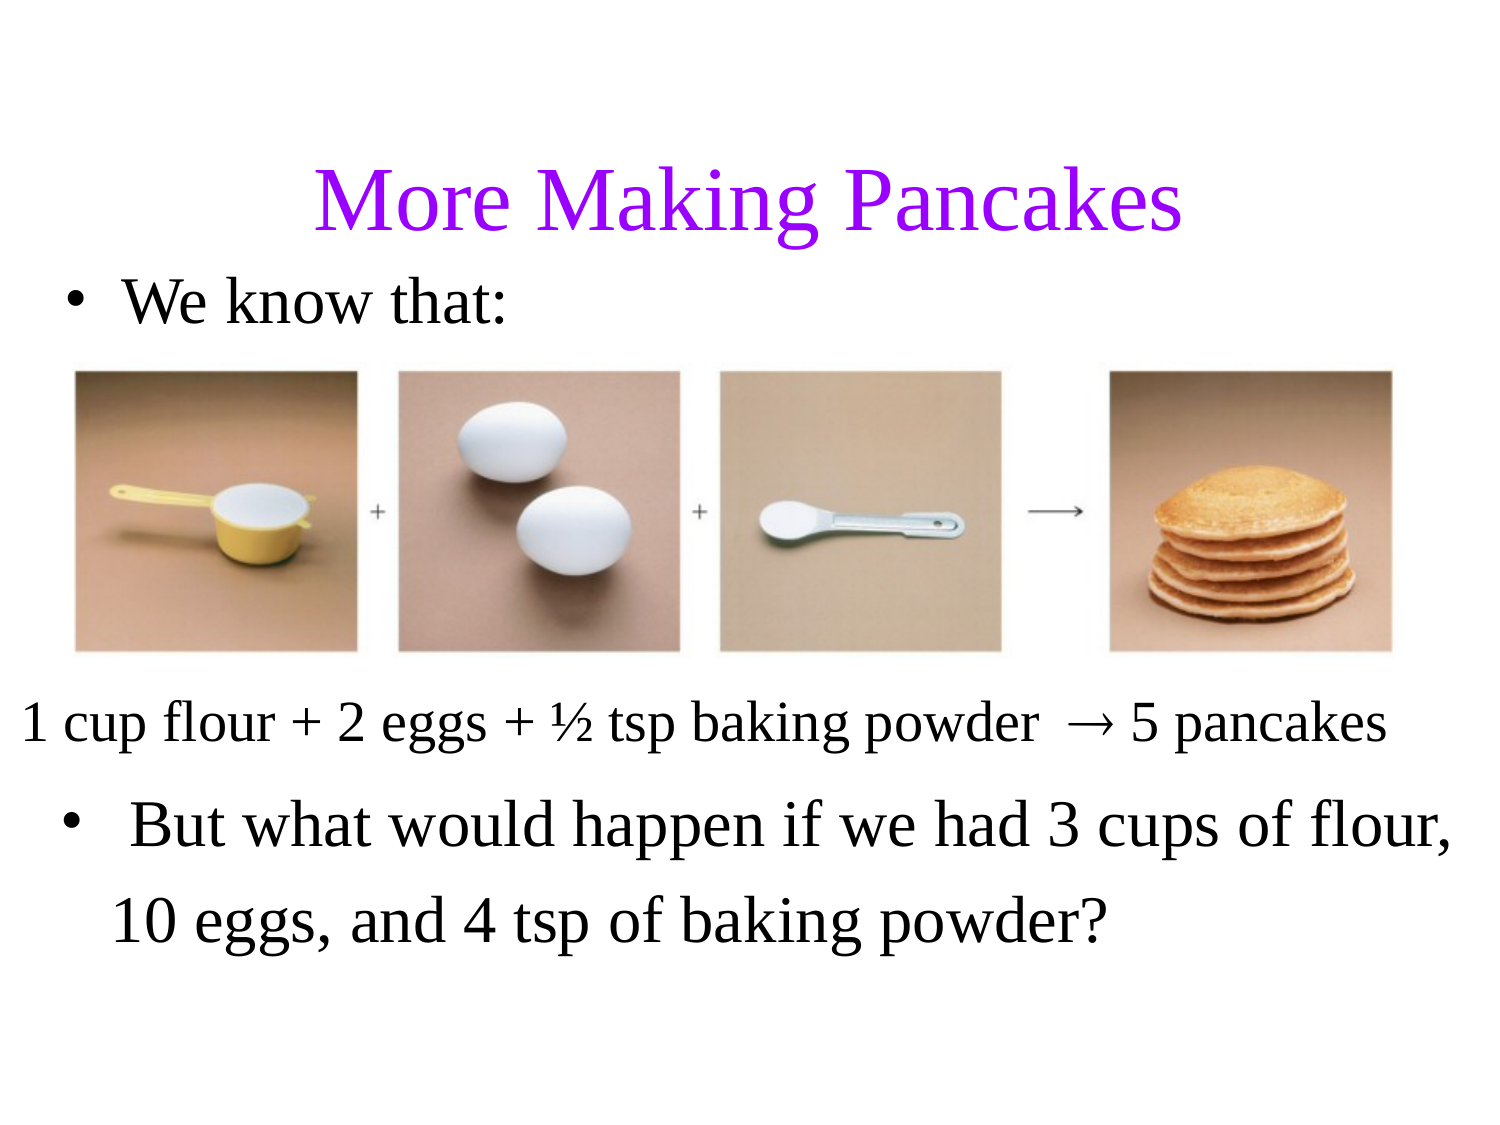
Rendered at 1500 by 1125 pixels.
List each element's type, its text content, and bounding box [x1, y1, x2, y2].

text_box We know that: [49, 249, 1325, 350]
text_box But what would happen if we had 3 cups of flour, 10 eggs, and 4 tsp of baking powder? [45, 771, 1487, 964]
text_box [4, 362, 1404, 762]
text_box More Making Pancakes [112, 99, 1388, 288]
